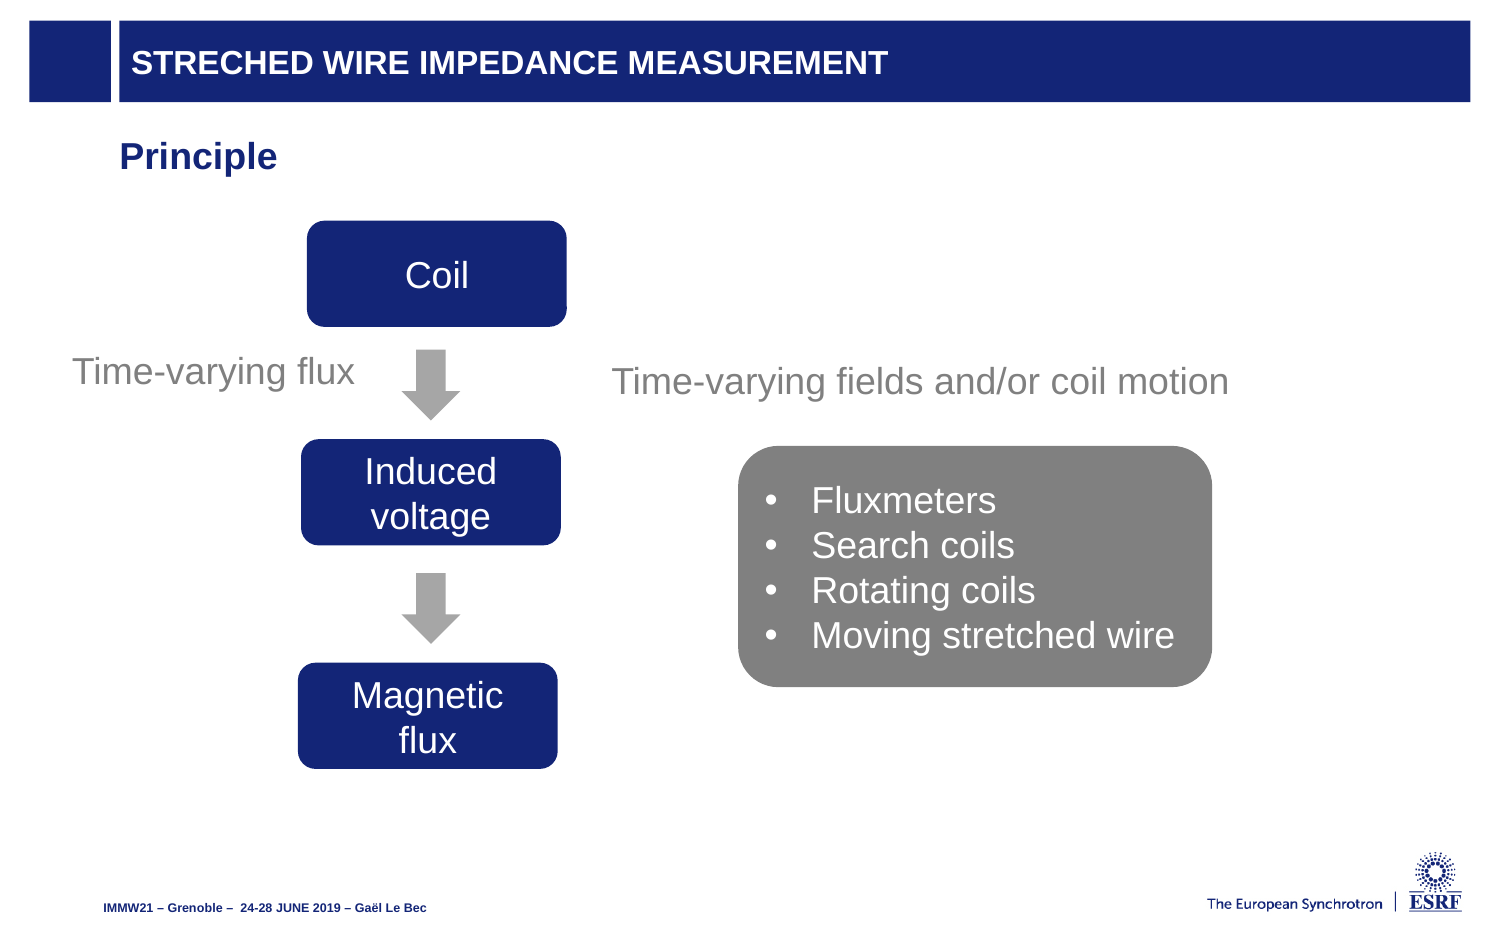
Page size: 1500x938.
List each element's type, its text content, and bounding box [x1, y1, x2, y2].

title Streched wire impedance Measurement [119, 20, 1471, 103]
text_box [399, 347, 463, 423]
text_box [399, 570, 463, 646]
text_box Coil [304, 218, 569, 330]
footer IMMW21 – Grenoble – 24-28 JUNE 2019 – Gaël Le Bec [103, 886, 1108, 916]
text_box Time-varying flux [57, 339, 371, 400]
text_box Magnetic flux [295, 660, 560, 772]
picture [1175, 831, 1500, 938]
text_box Time-varying fields and/or coil motion [596, 349, 1306, 410]
text_box Fluxmeters Search coils Rotating coils Moving stretched wire [736, 443, 1215, 690]
list Principle [119, 132, 491, 198]
text_box Induced voltage [298, 437, 563, 548]
